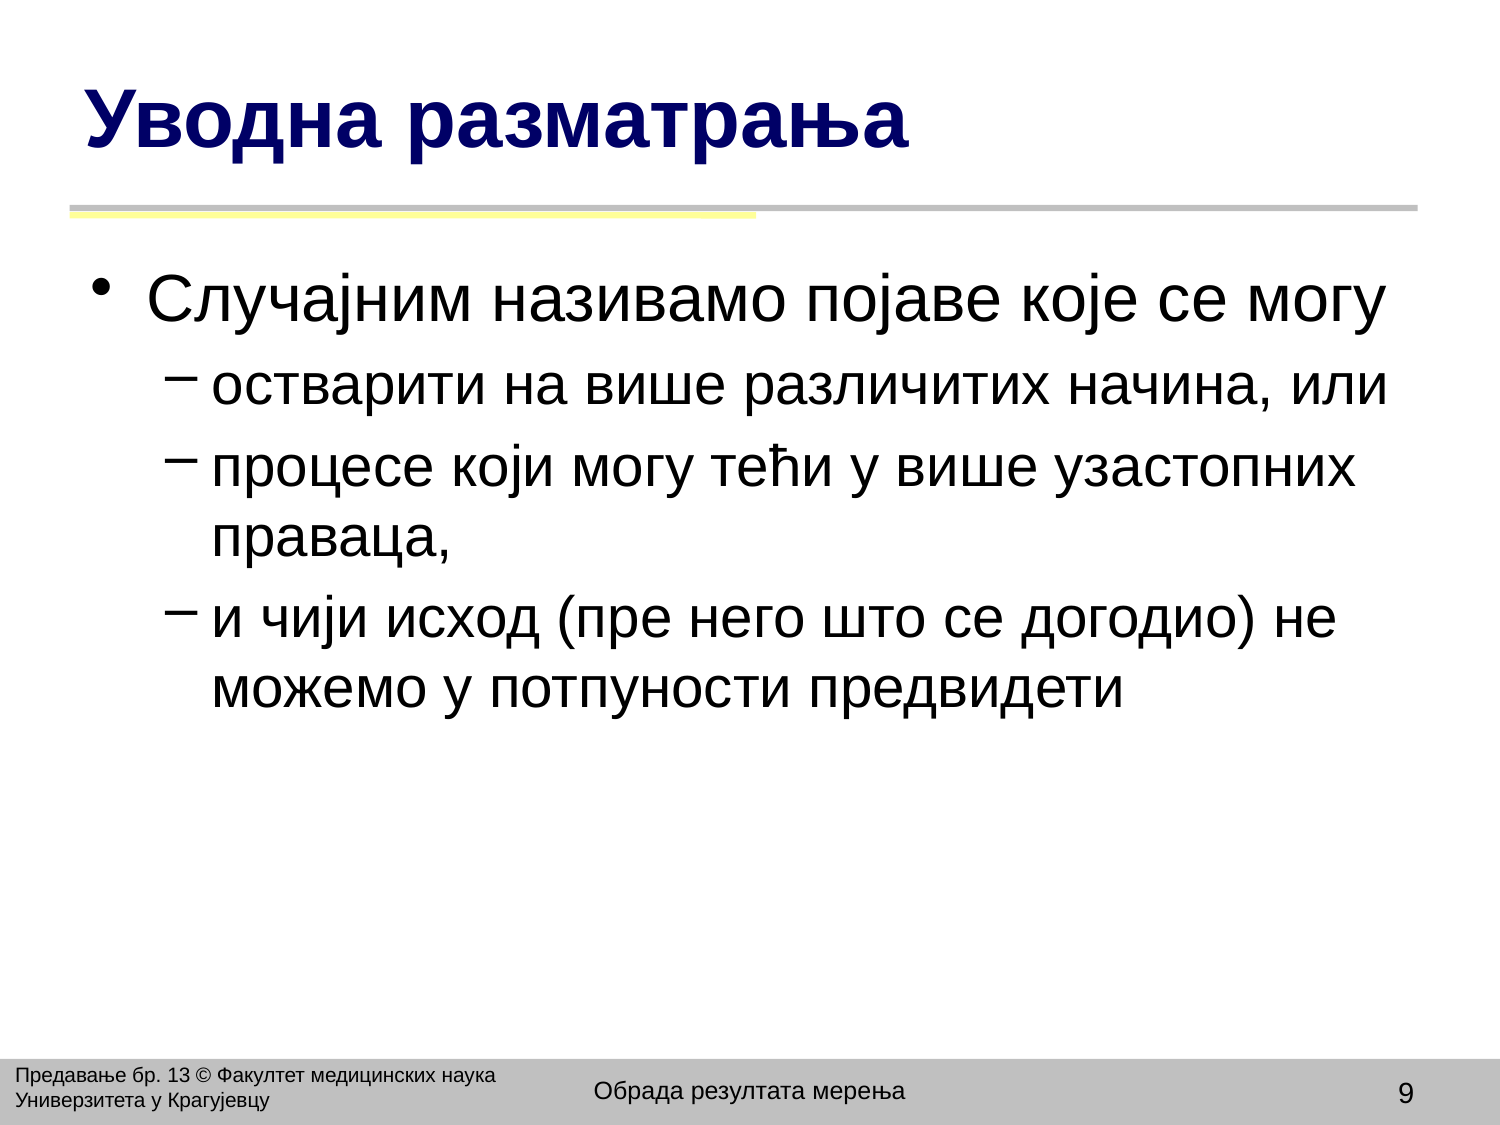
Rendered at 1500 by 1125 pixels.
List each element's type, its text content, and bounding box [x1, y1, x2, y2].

footer Обрада резултата мерења [512, 1066, 988, 1125]
list Случајним називамо појаве које се могу остварити на више различитих начина, или процесе који могу тећи у више узастопних праваца, и чији исход (пре него што се догодио) не можемо у потпуности предвидети [74, 246, 1426, 1023]
slide_number Предавање бр. 13 © Факултет медицинских наука Универзитета у Крагујевцу [0, 1053, 631, 1108]
slide_number 9 [1079, 1066, 1430, 1125]
title Уводна разматрања [69, 19, 1426, 208]
